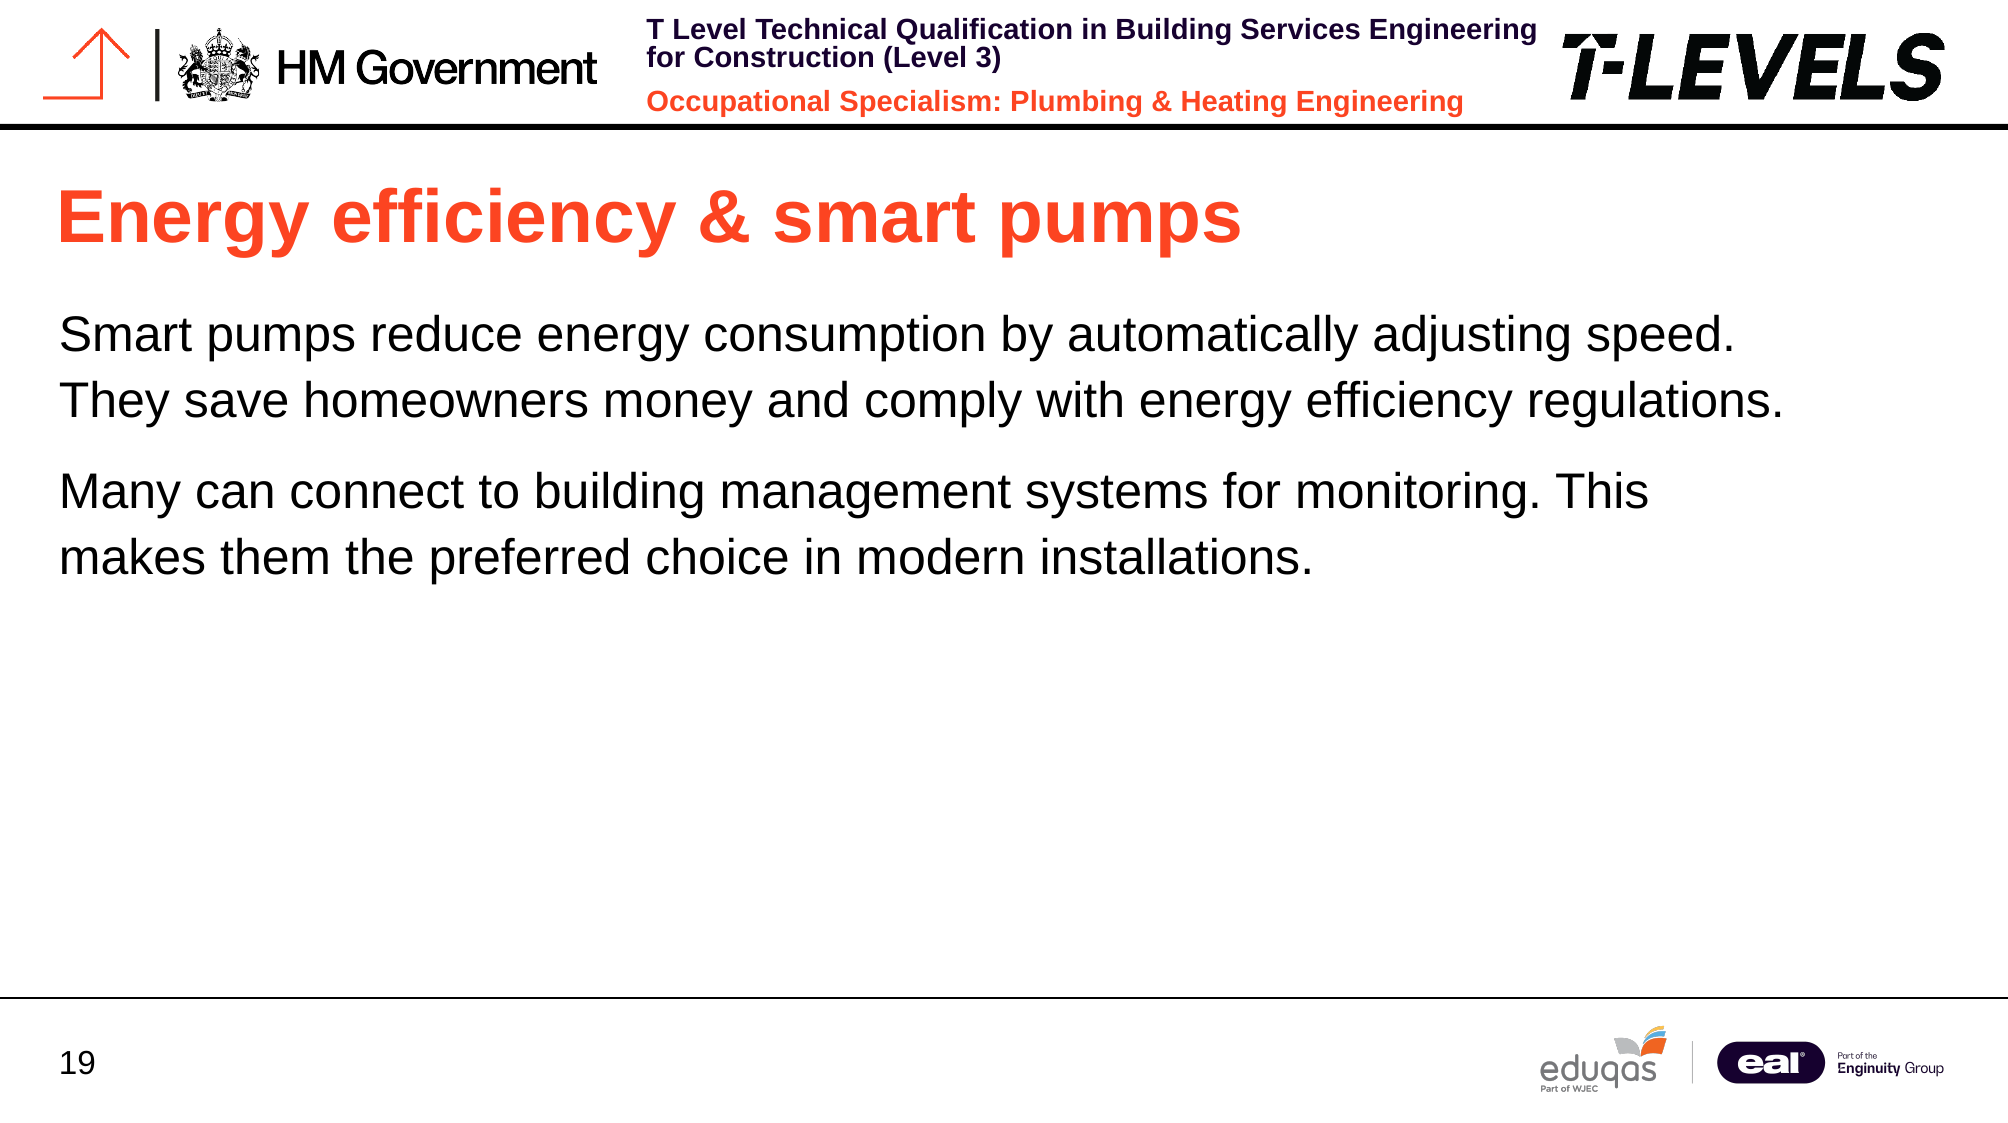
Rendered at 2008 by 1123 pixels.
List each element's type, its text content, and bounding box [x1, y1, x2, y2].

list Smart pumps reduce energy consumption by automatically adjusting speed. They save homeowners money and comply with energy efficiency regulations. Many can connect to building management systems for monitoring. This makes them the preferred choice in modern installations. [59, 295, 1800, 975]
picture [1543, 25, 1964, 108]
picture [38, 27, 136, 100]
title Energy efficiency & smart pumps [41, 111, 1949, 314]
picture [155, 28, 597, 102]
picture [1535, 1021, 1949, 1097]
